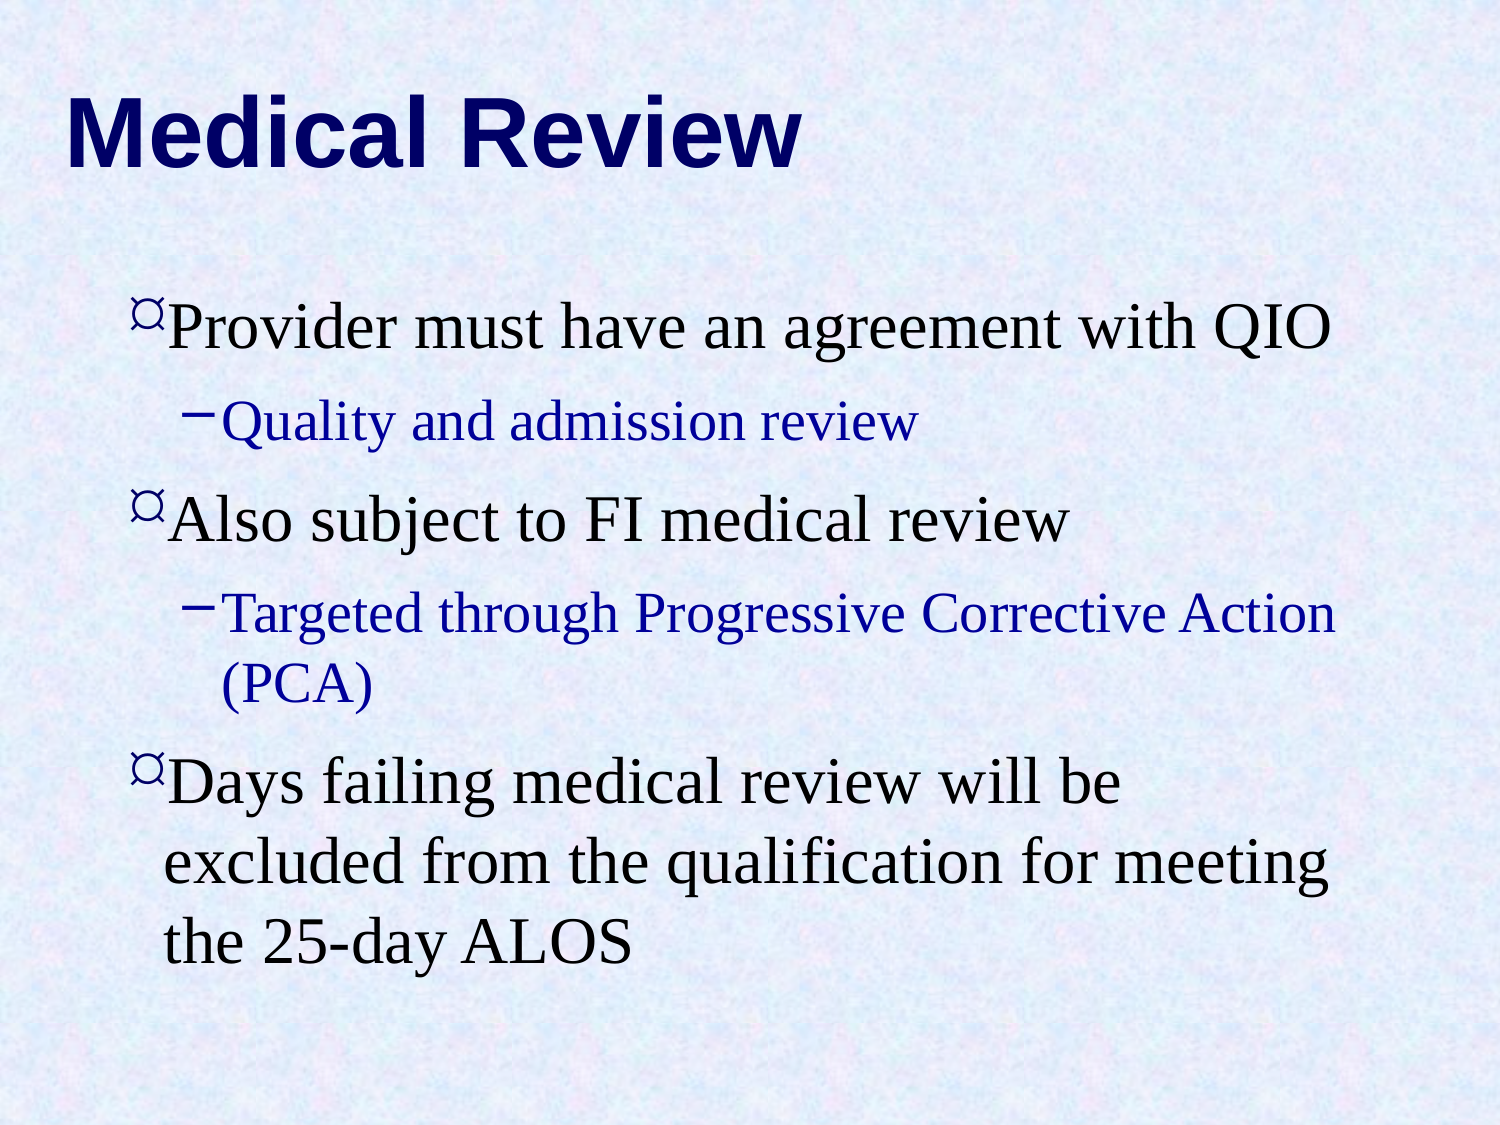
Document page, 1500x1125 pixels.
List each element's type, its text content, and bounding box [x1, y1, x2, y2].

title Medical Review [50, 37, 1450, 238]
list Provider must have an agreement with QIO Quality and admission review Also subject to FI medical review Targeted through Progressive Corrective Action (PCA) Days failing medical review will be excluded from the qualification for meeting the 25-day ALOS [112, 275, 1375, 1050]
